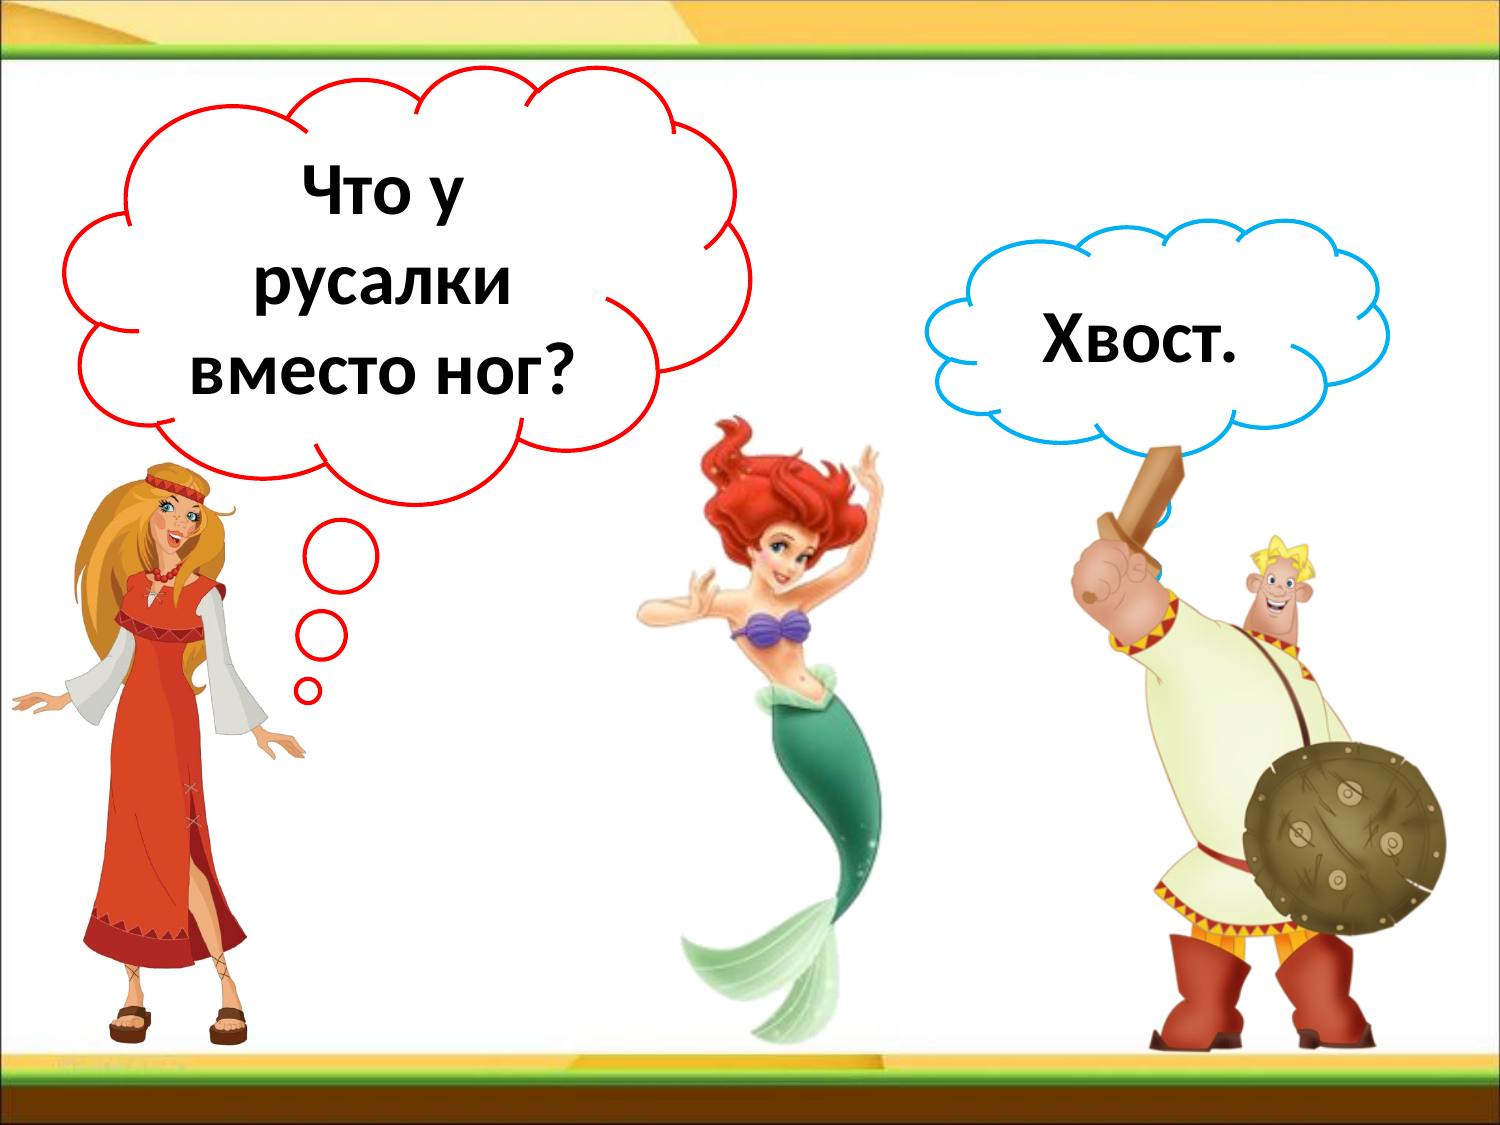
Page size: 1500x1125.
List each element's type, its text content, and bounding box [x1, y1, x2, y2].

text_box Что у русалки вместо ног? [330, 517, 380, 595]
text_box Хвост. [924, 218, 1391, 445]
text_box Что у русалки вместо ног? [62, 65, 753, 508]
picture [0, 0, 1500, 1125]
text_box Что у русалки вместо ног? [330, 610, 348, 661]
